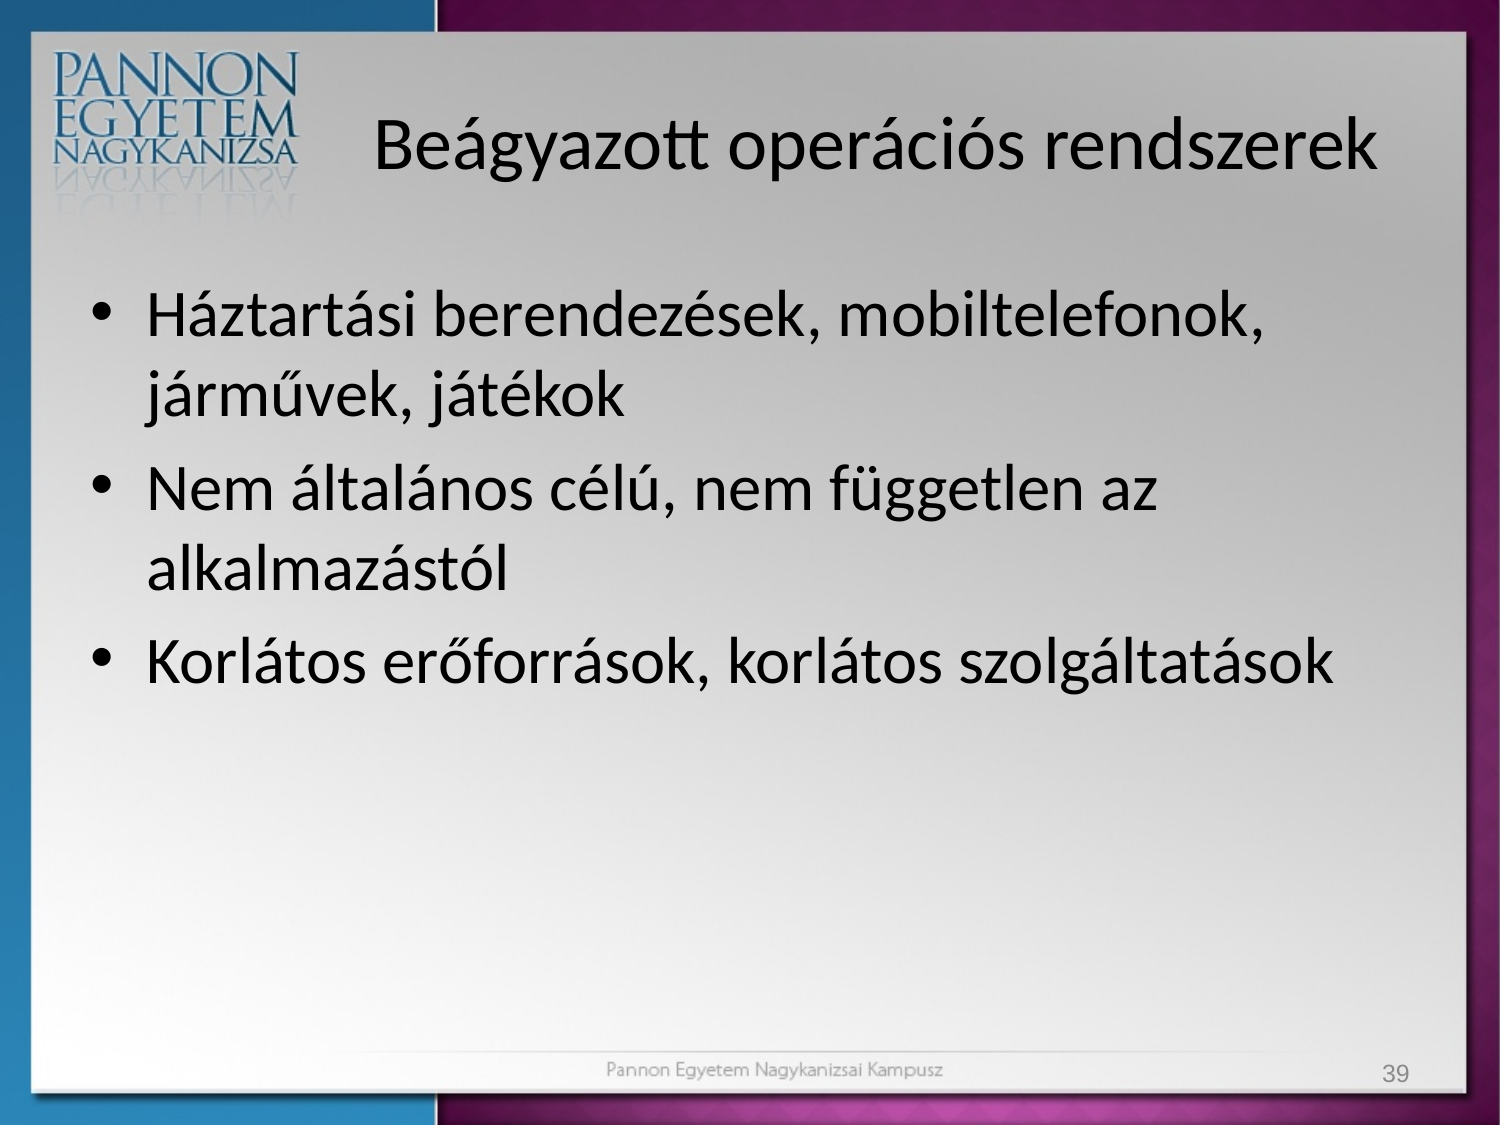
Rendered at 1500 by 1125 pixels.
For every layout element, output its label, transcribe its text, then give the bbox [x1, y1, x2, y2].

picture [0, 0, 1500, 1125]
slide_number 39 [1074, 1042, 1425, 1103]
list Háztartási berendezések, mobiltelefonok, járművek, játékok Nem általános célú, nem független az alkalmazástól Korlátos erőforrások, korlátos szolgáltatások [75, 262, 1425, 1038]
title Beágyazott operációs rendszerek [328, 45, 1425, 233]
